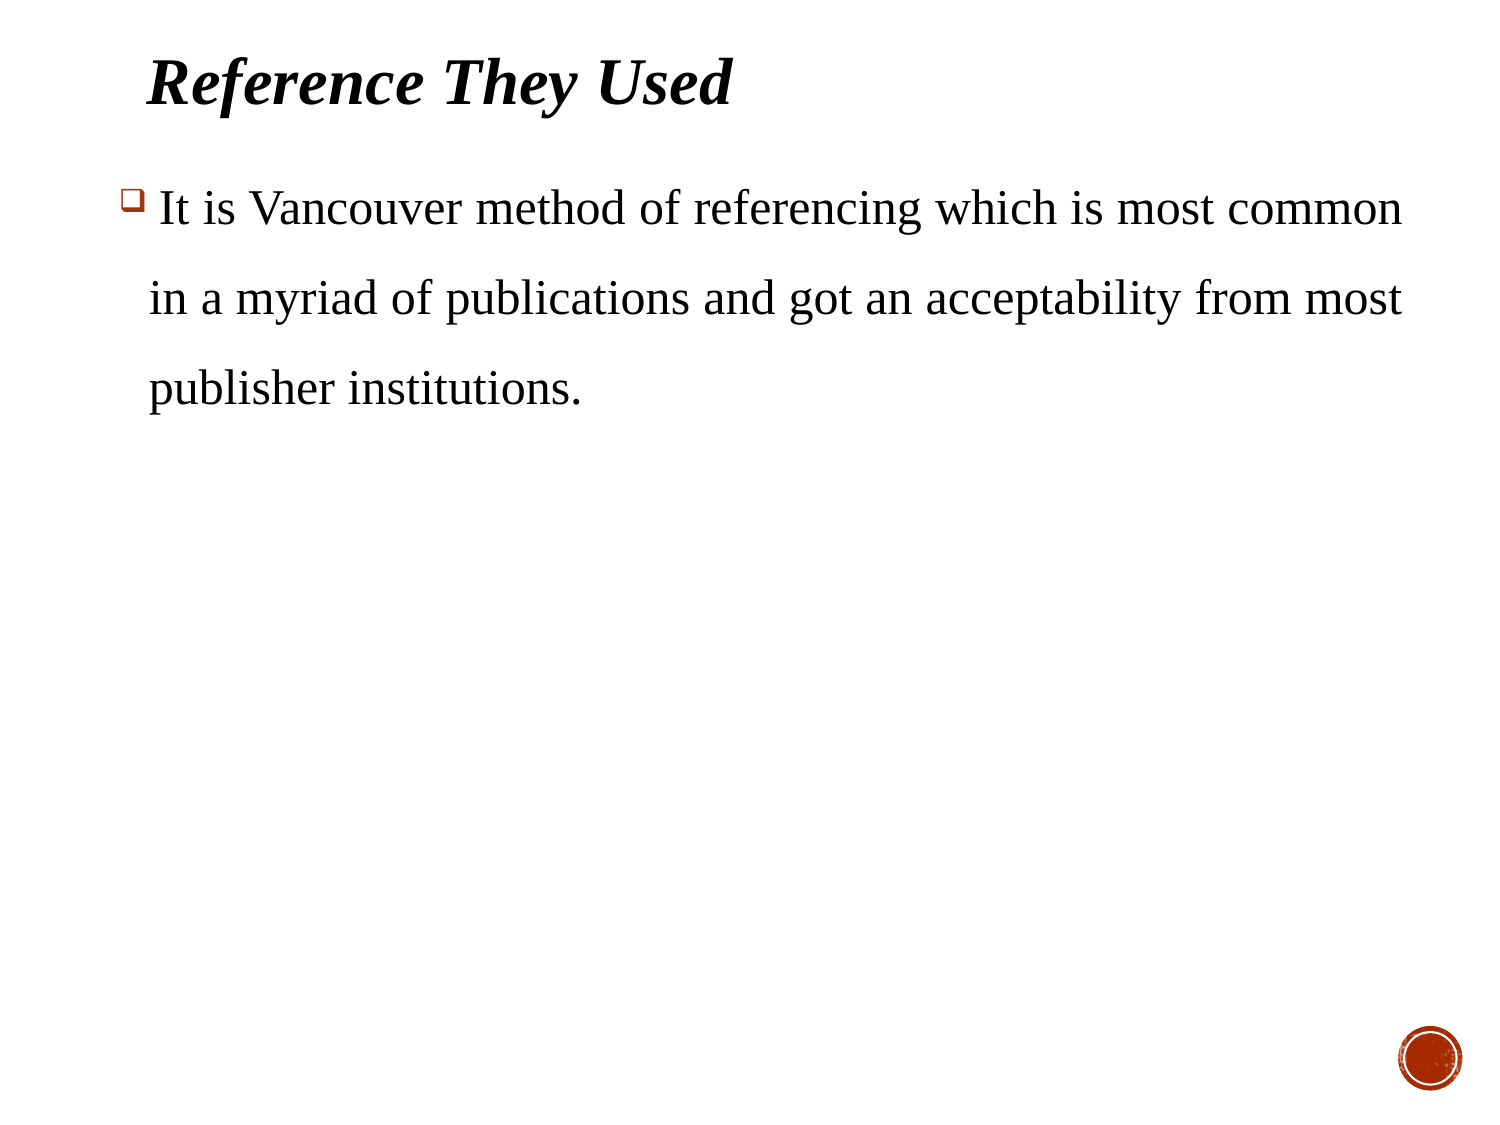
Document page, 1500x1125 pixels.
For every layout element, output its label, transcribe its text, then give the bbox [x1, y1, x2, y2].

slide_number [1391, 1028, 1471, 1089]
title Reference They Used [131, 48, 1370, 117]
list It is Vancouver method of referencing which is most common in a myriad of publications and got an acceptability from most publisher institutions. [103, 137, 1419, 1029]
